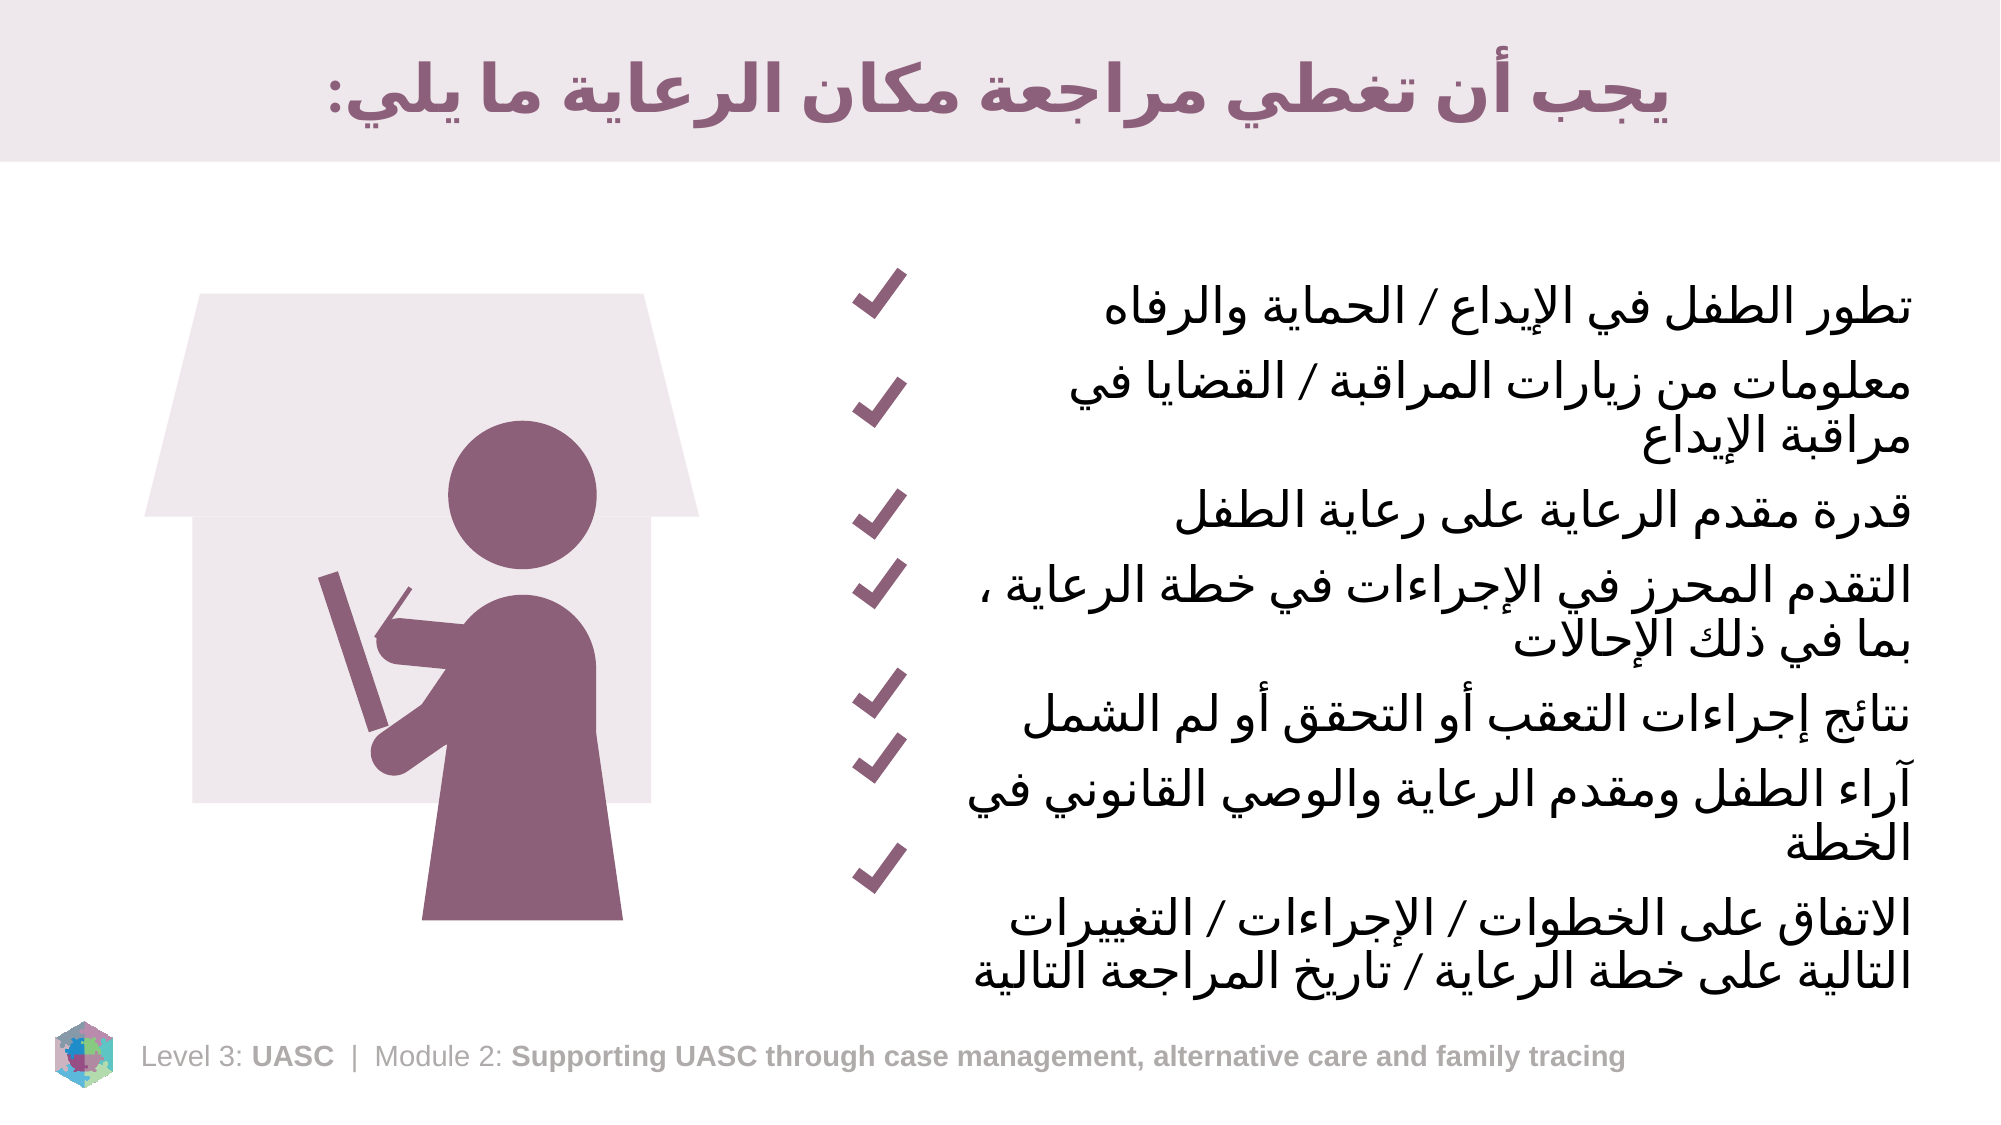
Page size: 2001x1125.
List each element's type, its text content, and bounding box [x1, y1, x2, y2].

text_box [850, 265, 910, 322]
title يجب أن تغطي مراجعة مكان الرعاية ما يلي: [137, 19, 1863, 163]
text_box [850, 374, 910, 430]
text_box [850, 840, 910, 896]
text_box [850, 486, 910, 542]
picture [55, 1021, 113, 1088]
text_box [342, 420, 624, 921]
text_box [143, 293, 700, 804]
text_box تطور الطفل في الإيداع / الحماية والرفاه معلومات من زيارات المراقبة / القضايا في مراقبة الإيداع قدرة مقدم الرعاية على رعاية الطفل التقدم المحرز في الإجراءات في خطة الرعاية ، بما في ذلك الإحالات نتائج إجراءات التعقب أو التحقق أو لم الشمل آراء الطفل ومقدم الرعاية والوصي القانوني في الخطة الاتفاق على الخطوات / الإجراءات / التغييرات التالية على خطة الرعاية / تاريخ المراجعة التالية [923, 273, 1929, 1008]
text_box [850, 555, 910, 612]
text_box [850, 730, 910, 786]
text_box [850, 665, 910, 721]
